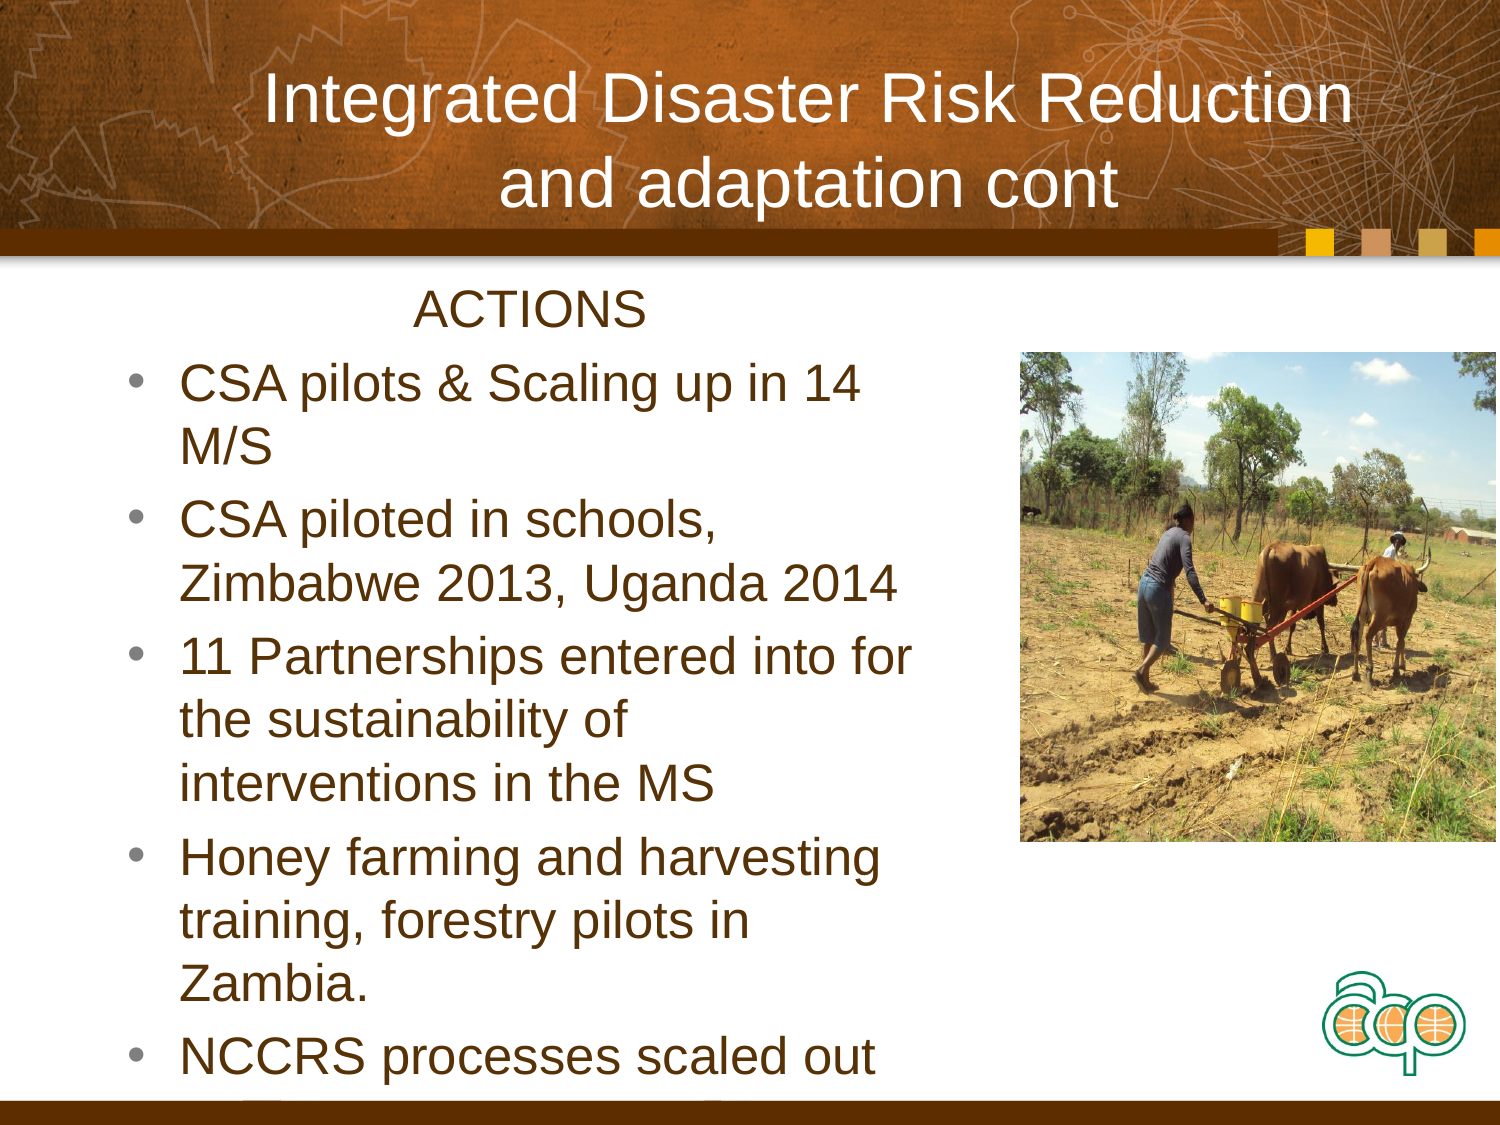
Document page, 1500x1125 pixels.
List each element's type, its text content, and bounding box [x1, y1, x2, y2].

picture [0, 0, 1500, 1125]
list ACTIONS CSA pilots & Scaling up in 14 M/S CSA piloted in schools, Zimbabwe 2013, Uganda 2014 11 Partnerships entered into for the sustainability of interventions in the MS Honey farming and harvesting training, forestry pilots in Zambia. NCCRS processes scaled out [111, 266, 950, 1095]
title Integrated Disaster Risk Reduction and adaptation cont [192, 41, 1426, 232]
